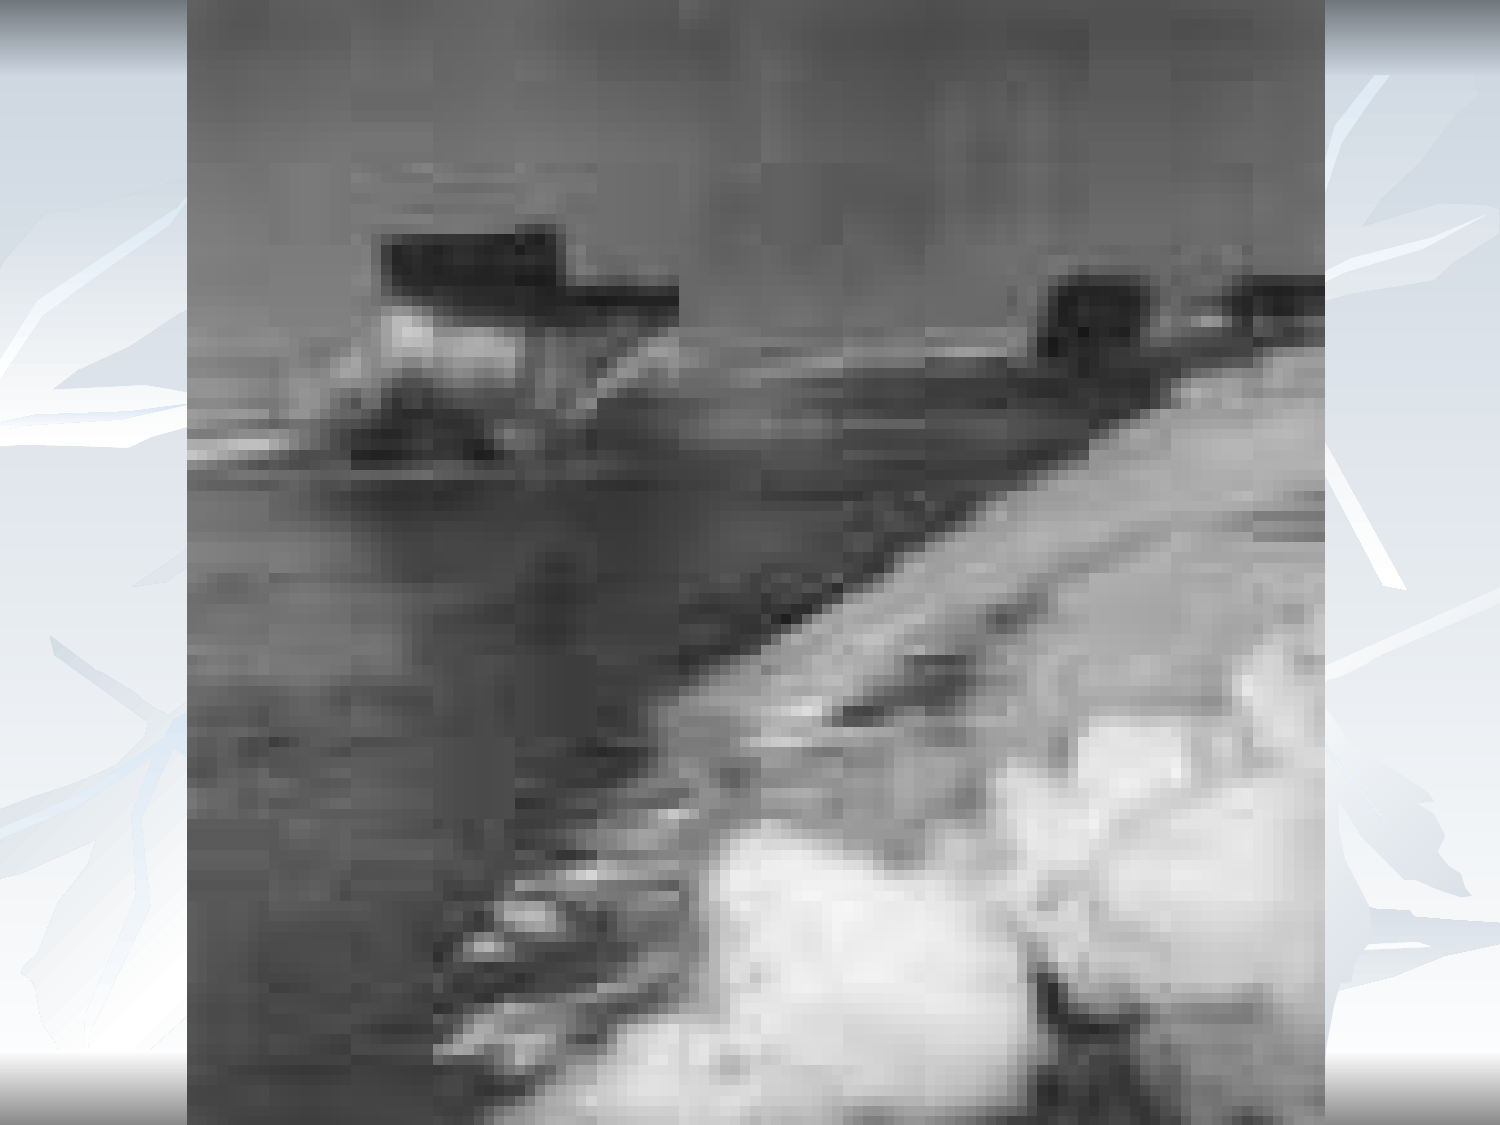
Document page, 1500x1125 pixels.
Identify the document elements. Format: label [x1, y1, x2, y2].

picture [187, 0, 1326, 1125]
